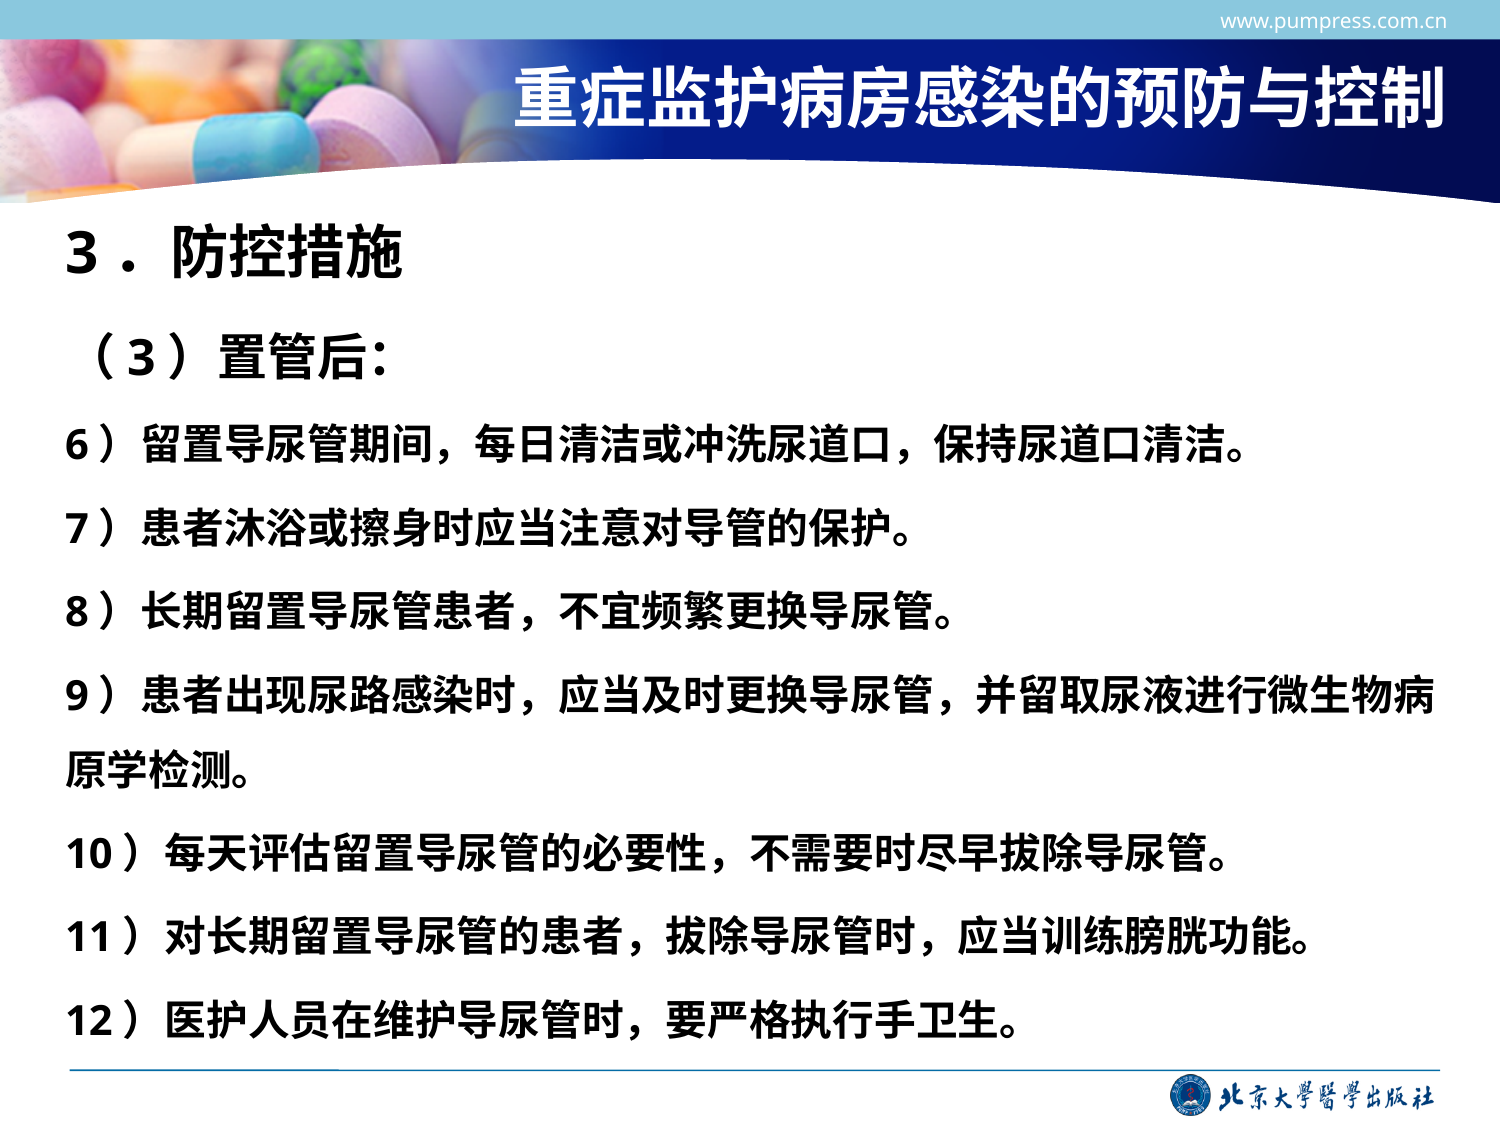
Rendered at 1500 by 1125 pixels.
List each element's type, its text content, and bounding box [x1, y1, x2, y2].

slide_number www.pumpress.com.cn [1024, 0, 1463, 38]
picture [1170, 1074, 1436, 1118]
list 3．防控措施 （3）置管后： 6）留置导尿管期间，每日清洁或冲洗尿道口，保持尿道口清洁。 7）患者沐浴或擦身时应当注意对导管的保护。 8）长期留置导尿管患者，不宜频繁更换导尿管。 9）患者出现尿路感染时，应当及时更换导尿管，并留取尿液进行微生物病原学检测。 10）每天评估留置导尿管的必要性，不需要时尽早拔除导尿管。 11）对长期留置导尿管的患者，拔除导尿管时，应当训练膀胱功能。 12）医护人员在维护导尿管时，要严格执行手卫生。 [50, 172, 1463, 1047]
title 重症监护病房感染的预防与控制 [137, 50, 1463, 143]
picture [0, 40, 1500, 203]
